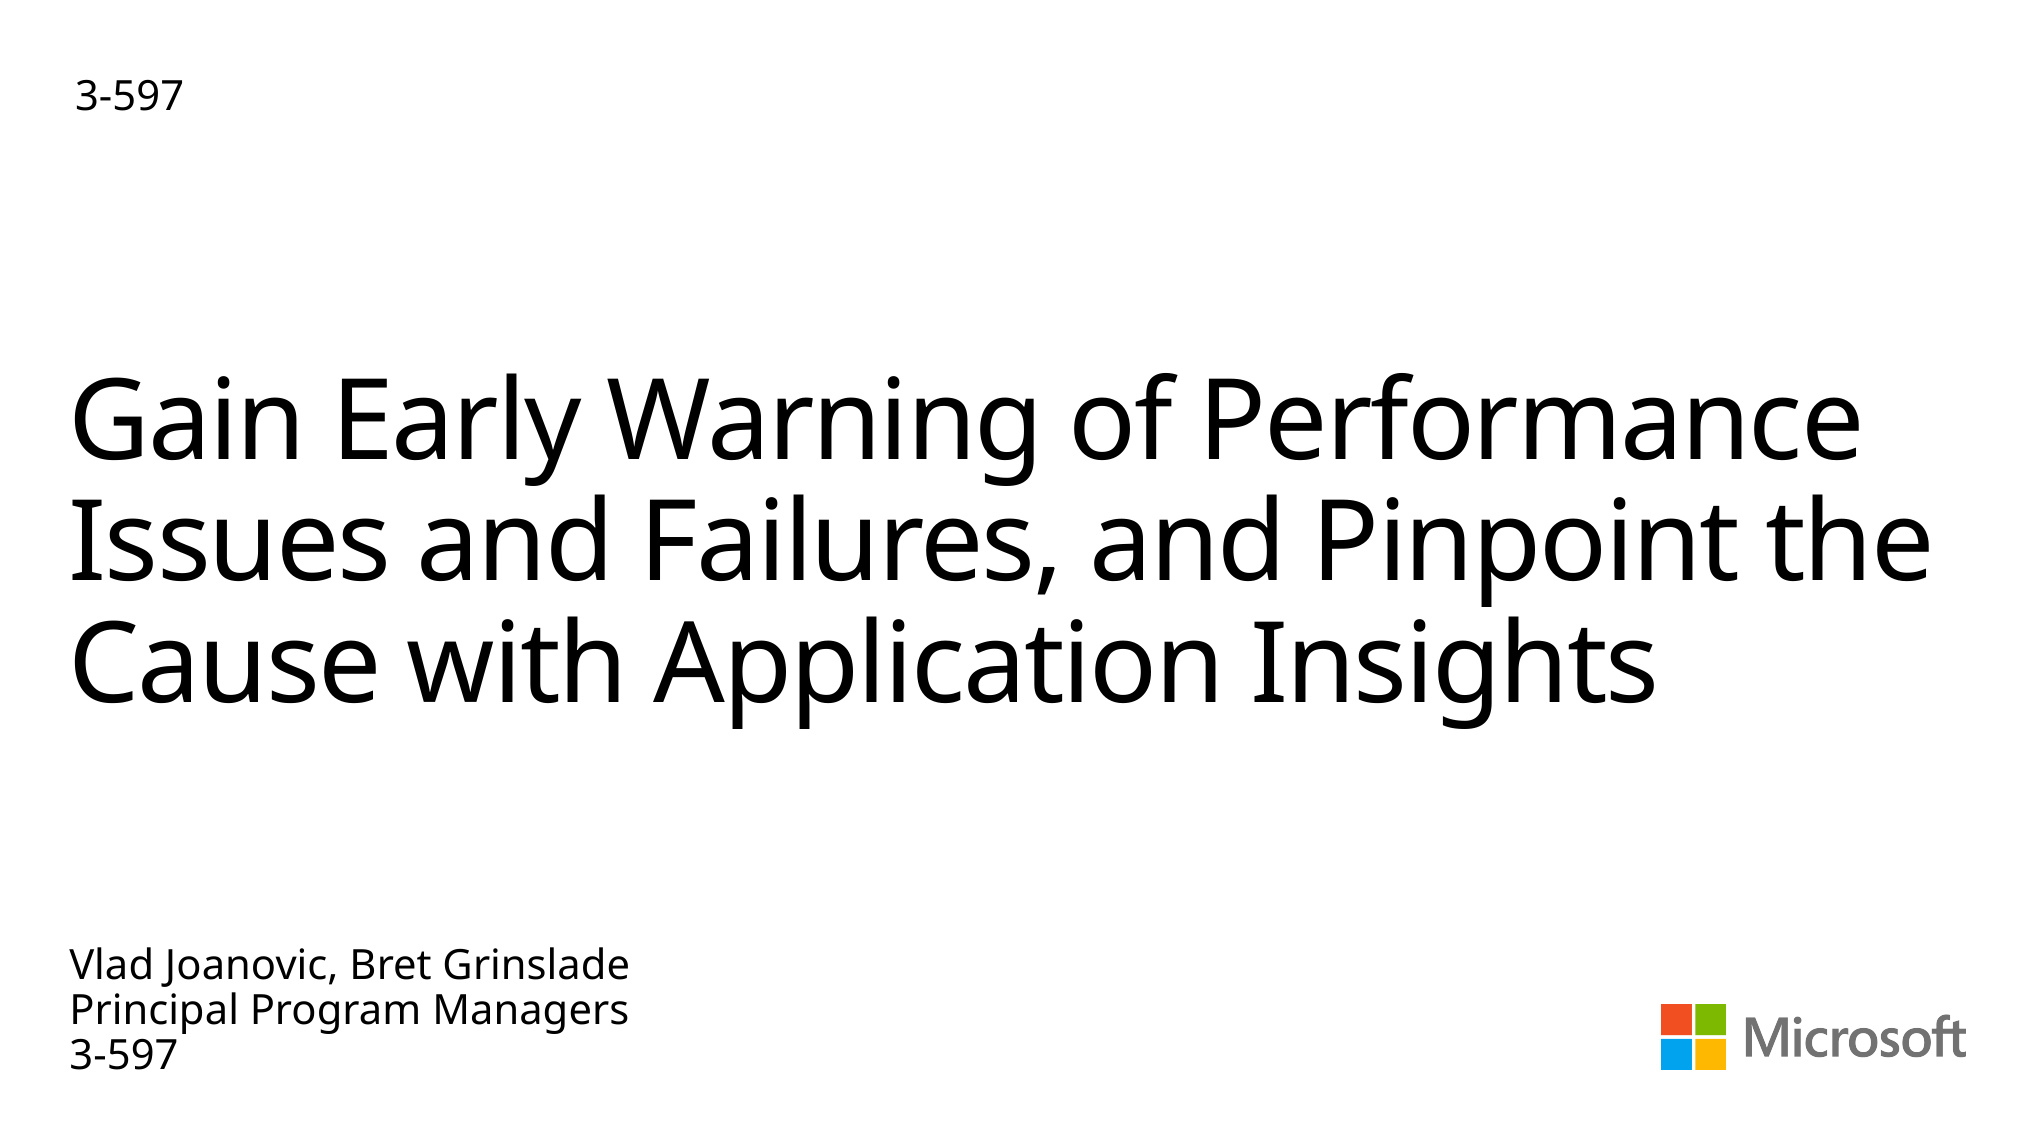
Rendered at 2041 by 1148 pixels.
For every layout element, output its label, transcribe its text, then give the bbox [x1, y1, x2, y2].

picture [1661, 1004, 1966, 1070]
list Vlad Joanovic, Bret Grinslade Principal Program Managers 3-597 [45, 948, 1546, 1097]
list 3-597 [45, 50, 645, 145]
title Gain Early Warning of Performance Issues and Failures, and Pinpoint the Cause with Application Insights [45, 347, 1996, 649]
